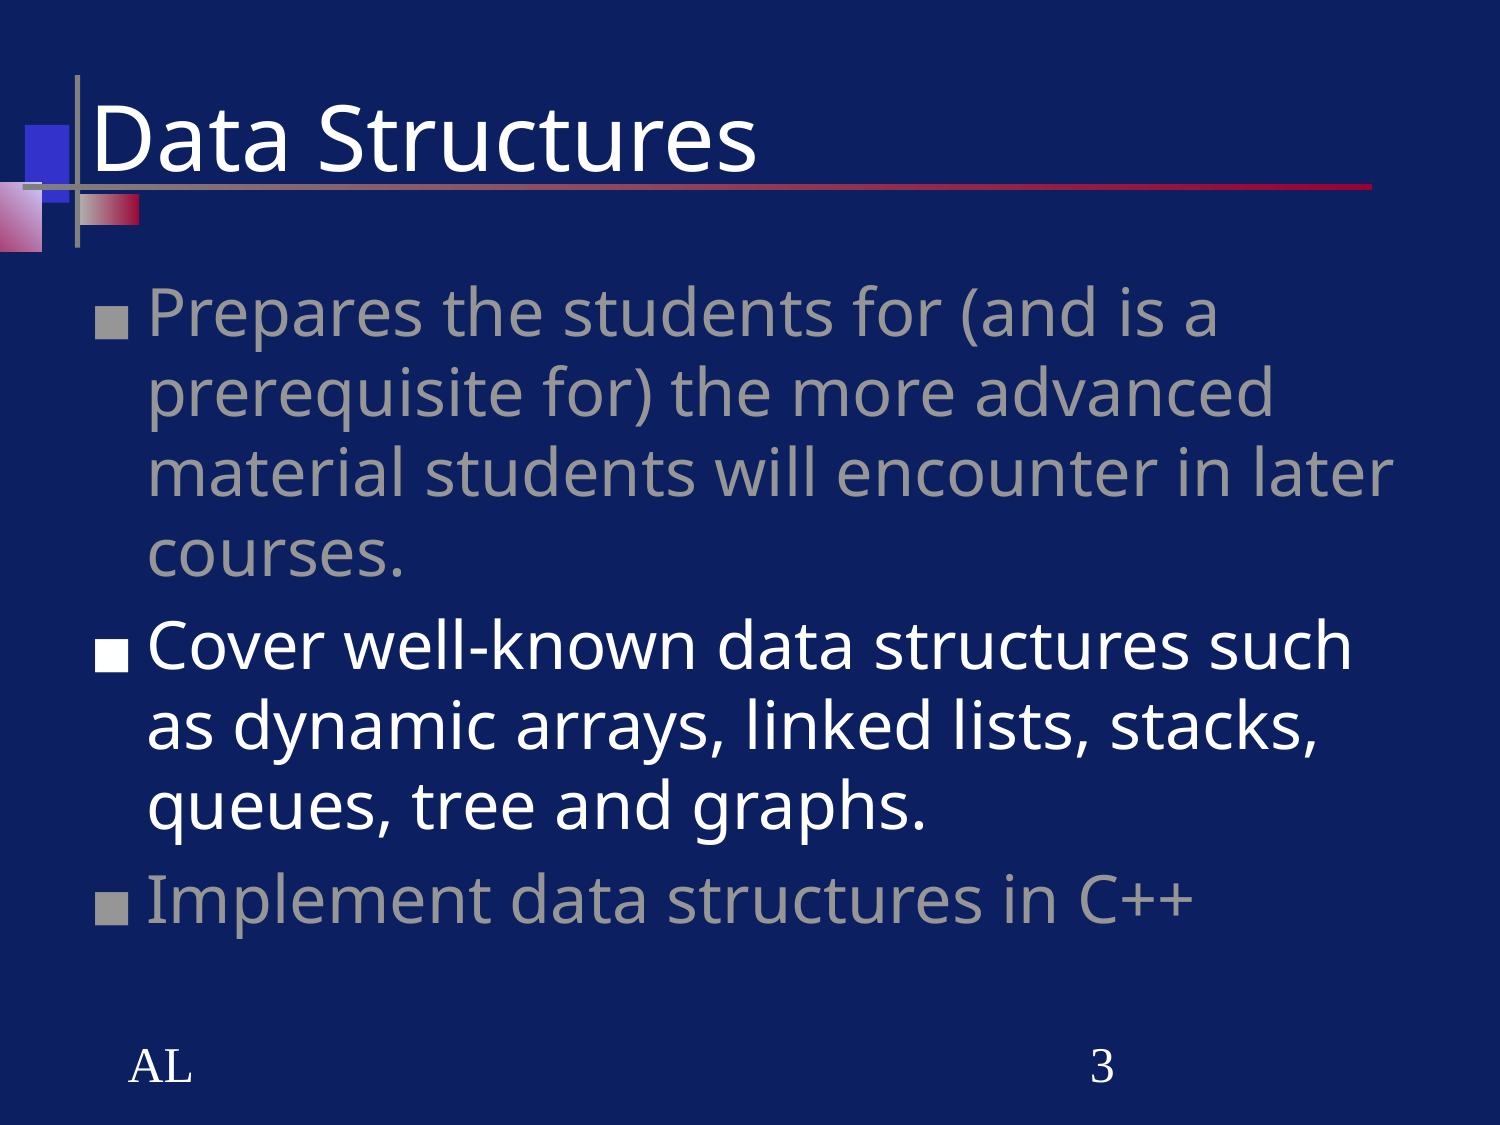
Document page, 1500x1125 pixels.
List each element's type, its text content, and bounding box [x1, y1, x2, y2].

title Data Structures [74, 59, 1425, 210]
slide_number AL [112, 1025, 425, 1100]
slide_number ‹#› [1074, 1025, 1388, 1100]
list Prepares the students for (and is a prerequisite for) the more advanced material students will encounter in later courses. Cover well-known data structures such as dynamic arrays, linked lists, stacks, queues, tree and graphs. Implement data structures in C++ [74, 262, 1425, 1013]
